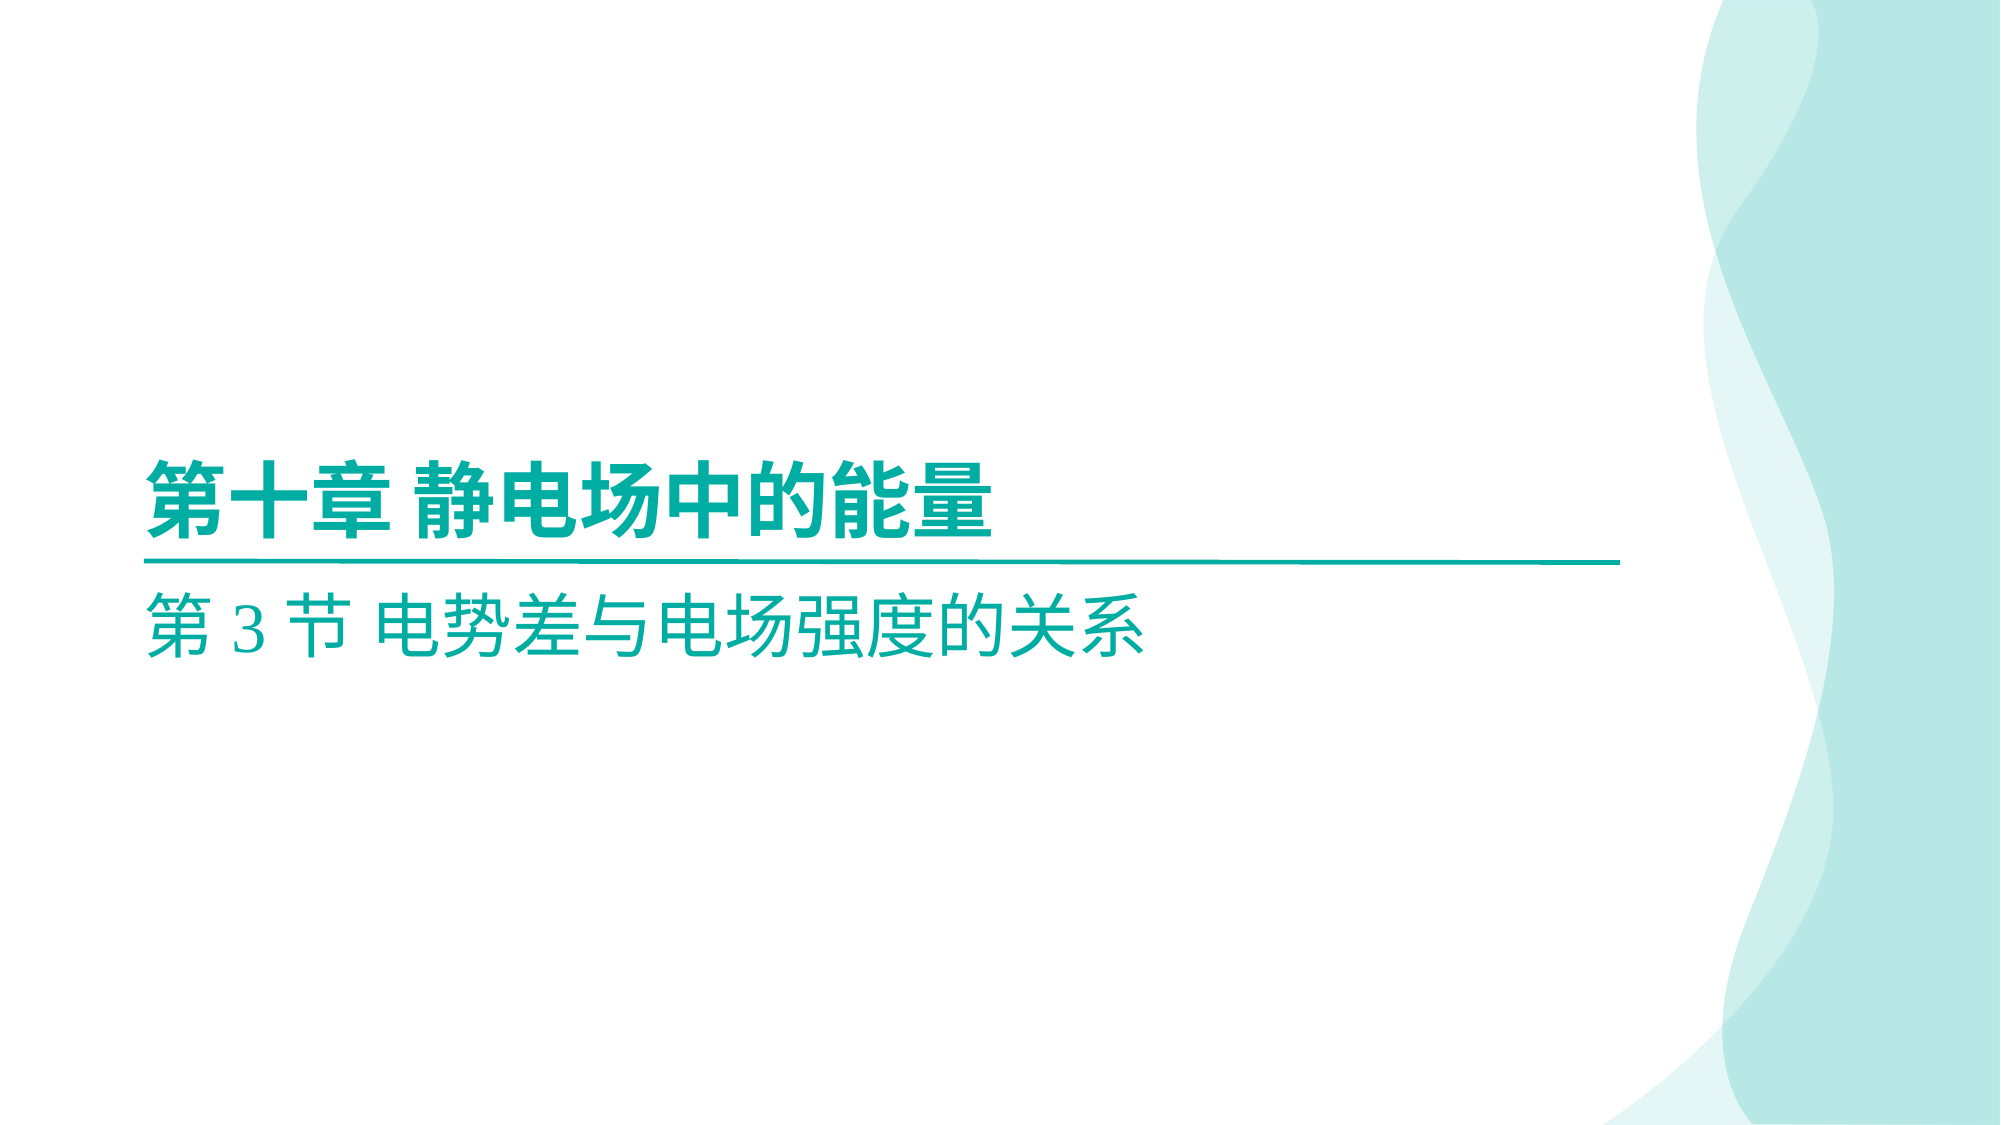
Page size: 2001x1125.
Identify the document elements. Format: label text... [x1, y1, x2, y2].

text_box 第3节 电势差与电场强度的关系 [143, 572, 1875, 674]
picture [0, 0, 2000, 1125]
text_box 第十章 静电场中的能量 [143, 436, 1875, 555]
